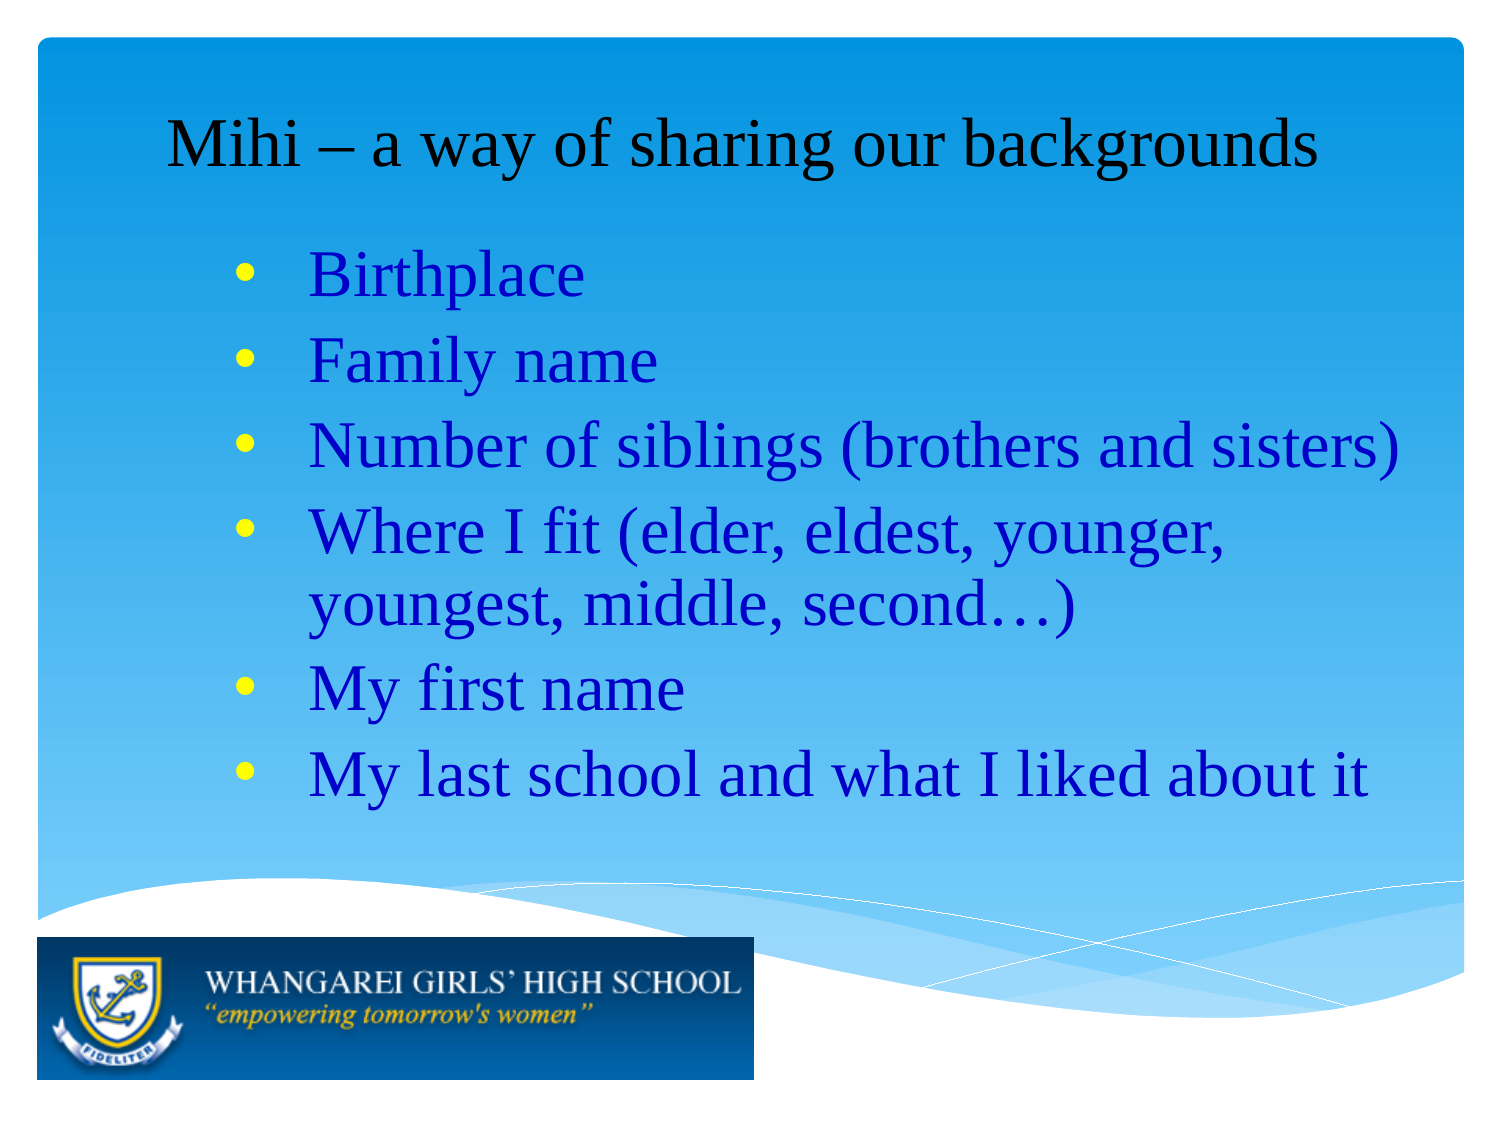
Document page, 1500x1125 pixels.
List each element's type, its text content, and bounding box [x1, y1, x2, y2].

text_box Mihi – a way of sharing our backgrounds [138, 87, 1350, 188]
text_box Birthplace Family name Number of siblings (brothers and sisters) Where I fit (elder, eldest, younger, youngest, middle, second…) My first name My last school and what I liked about it [218, 231, 1471, 958]
picture [37, 937, 754, 1080]
